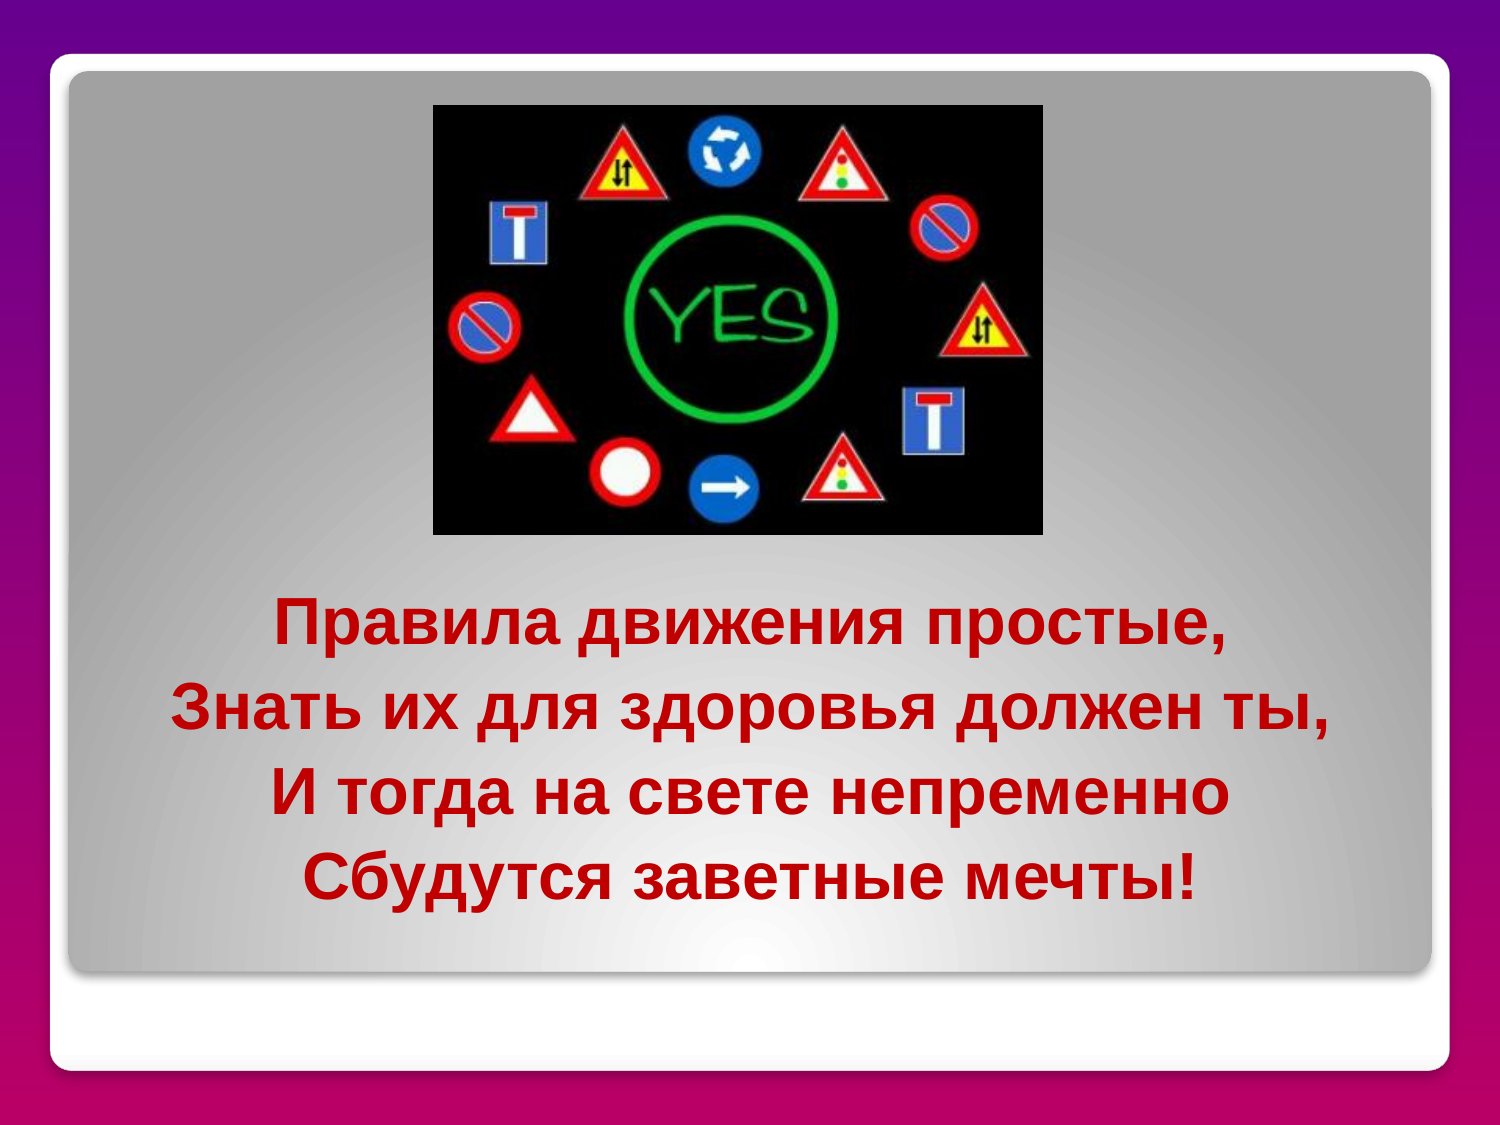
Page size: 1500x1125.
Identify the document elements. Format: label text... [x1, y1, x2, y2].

picture [433, 105, 1043, 536]
list Правила движения простые, Знать их для здоровья должен ты, И тогда на свете непременно Сбудутся заветные мечты! [112, 562, 1376, 962]
